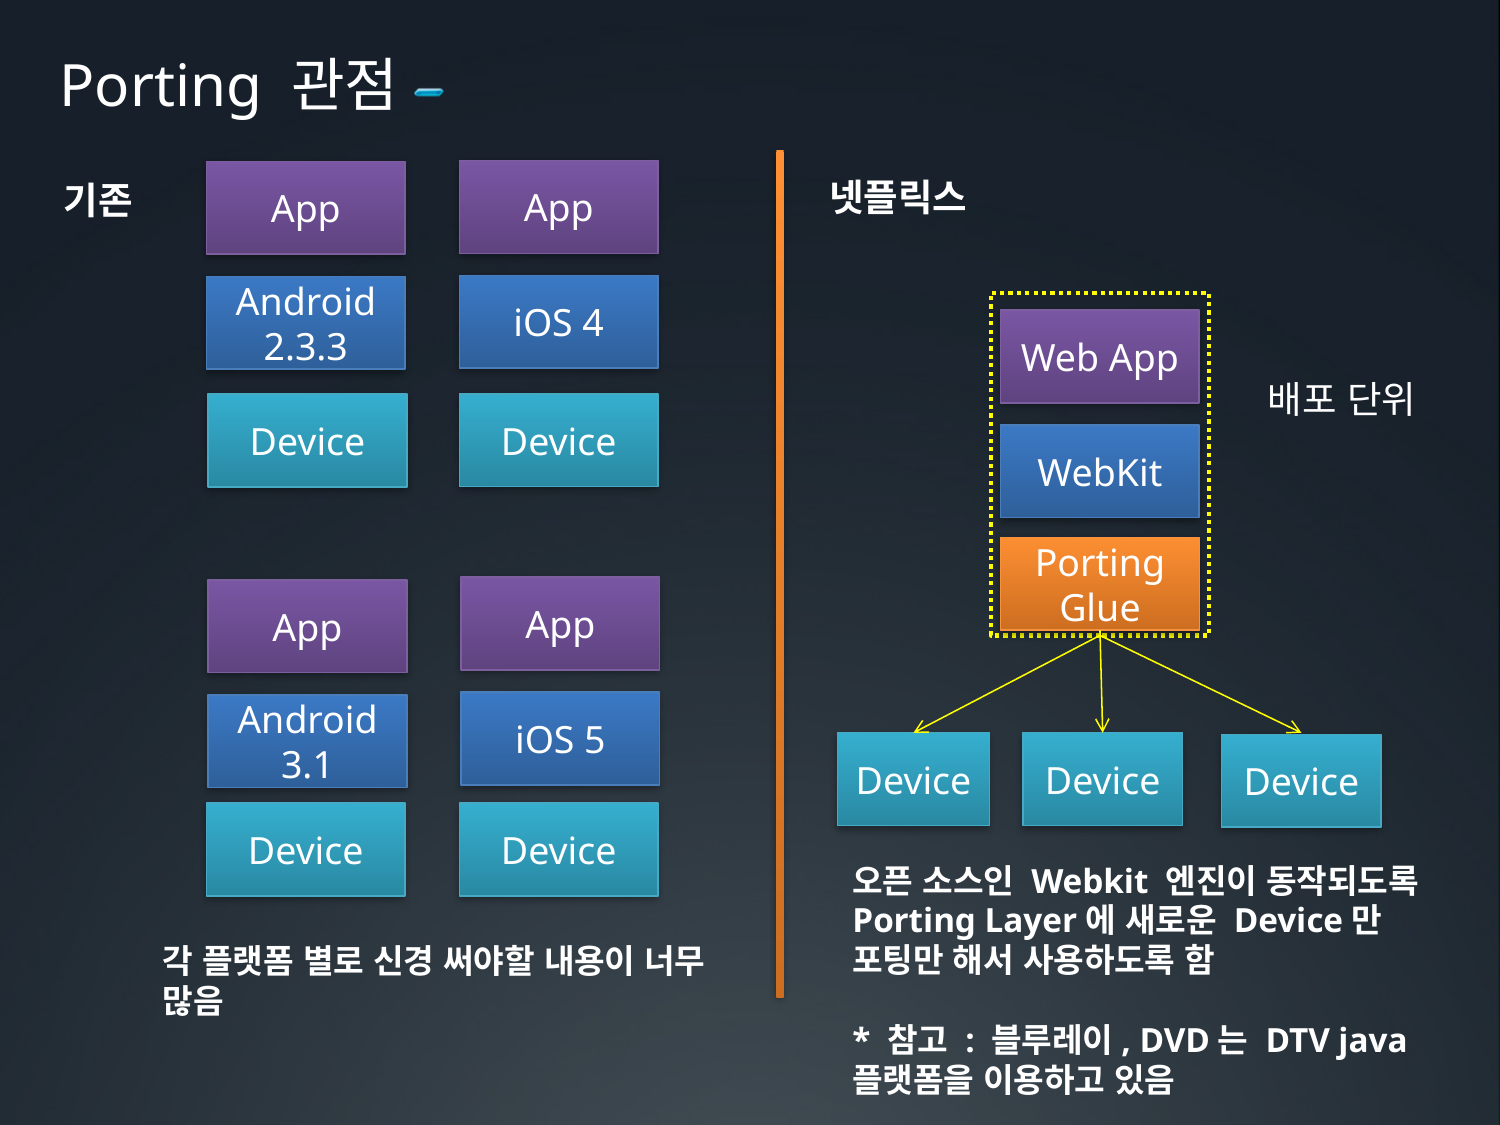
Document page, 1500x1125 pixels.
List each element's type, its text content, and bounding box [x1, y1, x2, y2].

text_box Device [459, 802, 659, 897]
text_box Device [1221, 734, 1382, 828]
text_box Device [459, 393, 659, 487]
text_box Device [1022, 741, 1183, 826]
text_box [989, 291, 1211, 633]
text_box App [207, 579, 408, 673]
text_box Porting 관점 [44, 40, 430, 126]
text_box iOS 5 [460, 691, 660, 786]
text_box App [459, 160, 659, 254]
text_box Device [207, 393, 408, 488]
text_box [1099, 635, 1302, 733]
text_box Android 3.1 [207, 694, 408, 788]
text_box 각 플랫폼 별로 신경 써야할 내용이 너무 많음 [148, 933, 748, 1028]
text_box 배포 단위 [1253, 368, 1432, 428]
text_box Device [206, 802, 406, 897]
text_box 오픈 소스인 Webkit 엔진이 동작되도록 Porting Layer에 새로운 Device만 포팅만 해서 사용하도록 함 * 참고 : 블루레이, DVD는 DTV java 플랫폼을 이용하고 있음 [837, 852, 1457, 1107]
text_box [913, 635, 1094, 733]
text_box App [206, 161, 406, 255]
text_box [776, 150, 784, 998]
text_box App [460, 576, 660, 671]
text_box 기존 [48, 169, 148, 230]
text_box Device [837, 732, 990, 826]
picture [0, 0, 1500, 1125]
text_box 넷플릭스 [814, 167, 983, 227]
text_box Porting Glue [1000, 537, 1200, 631]
text_box iOS 4 [459, 275, 659, 369]
text_box Android 2.3.3 [206, 276, 406, 370]
